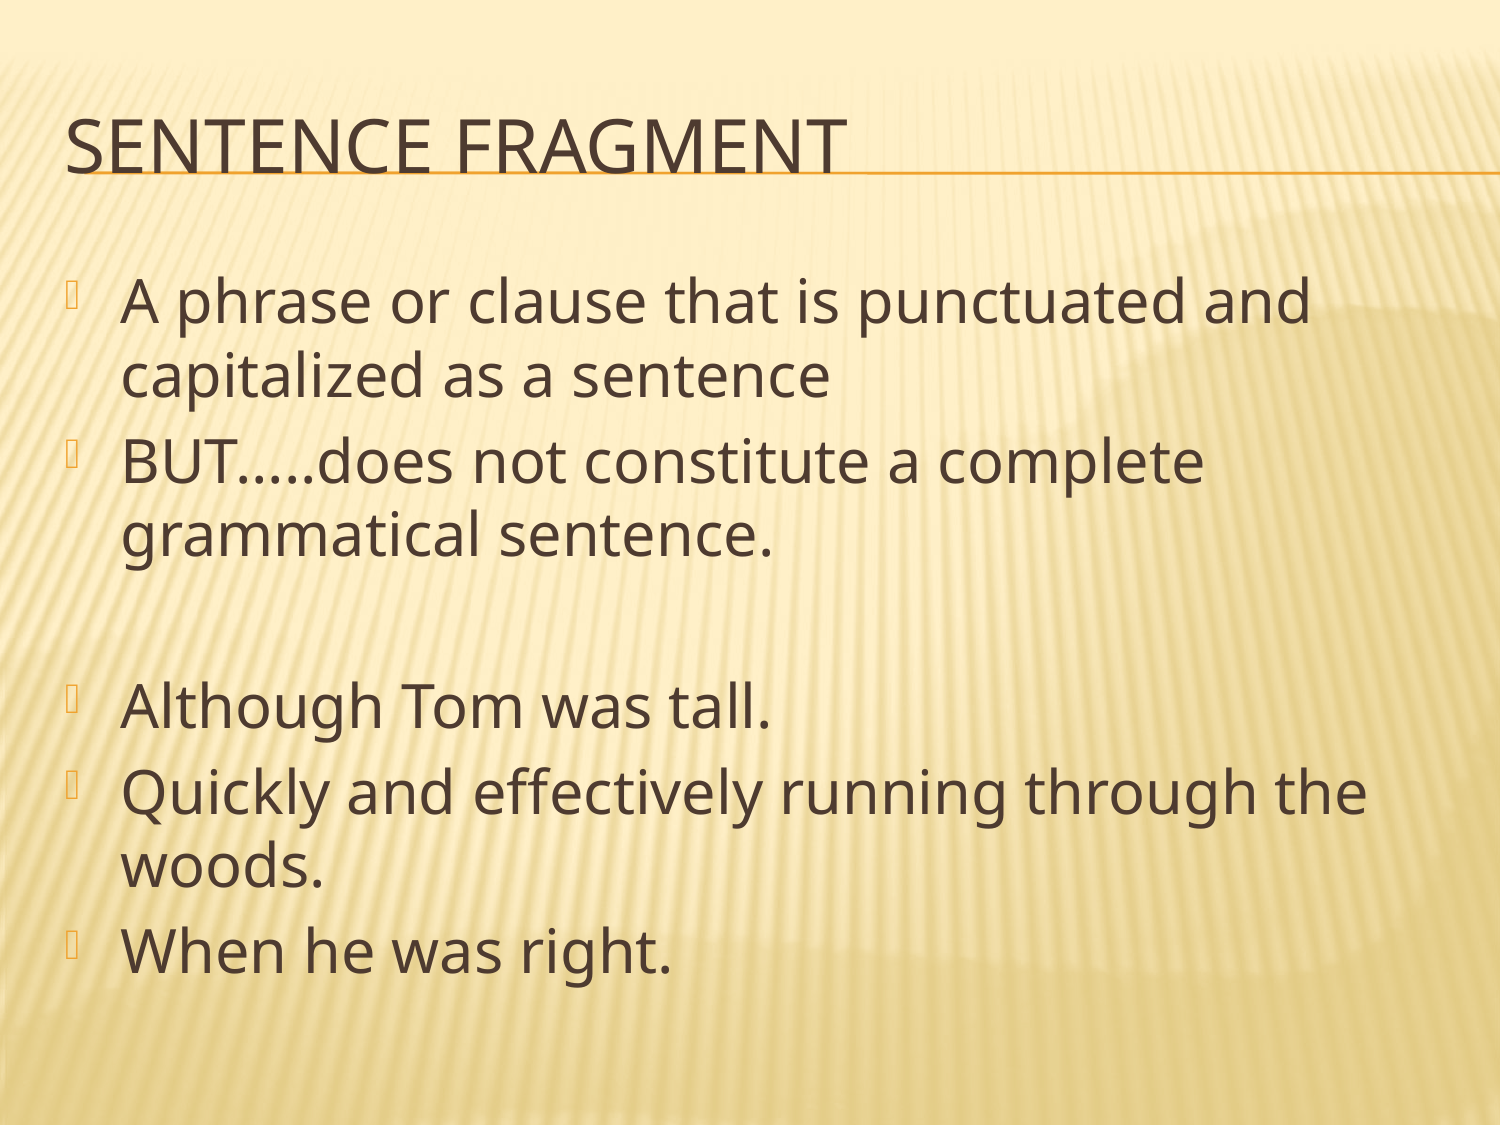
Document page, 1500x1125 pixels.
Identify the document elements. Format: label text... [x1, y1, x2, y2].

list A phrase or clause that is punctuated and capitalized as a sentence BUT…..does not constitute a complete grammatical sentence. Although Tom was tall. Quickly and effectively running through the woods. When he was right. [50, 254, 1475, 998]
title Sentence Fragment [50, 75, 1475, 213]
